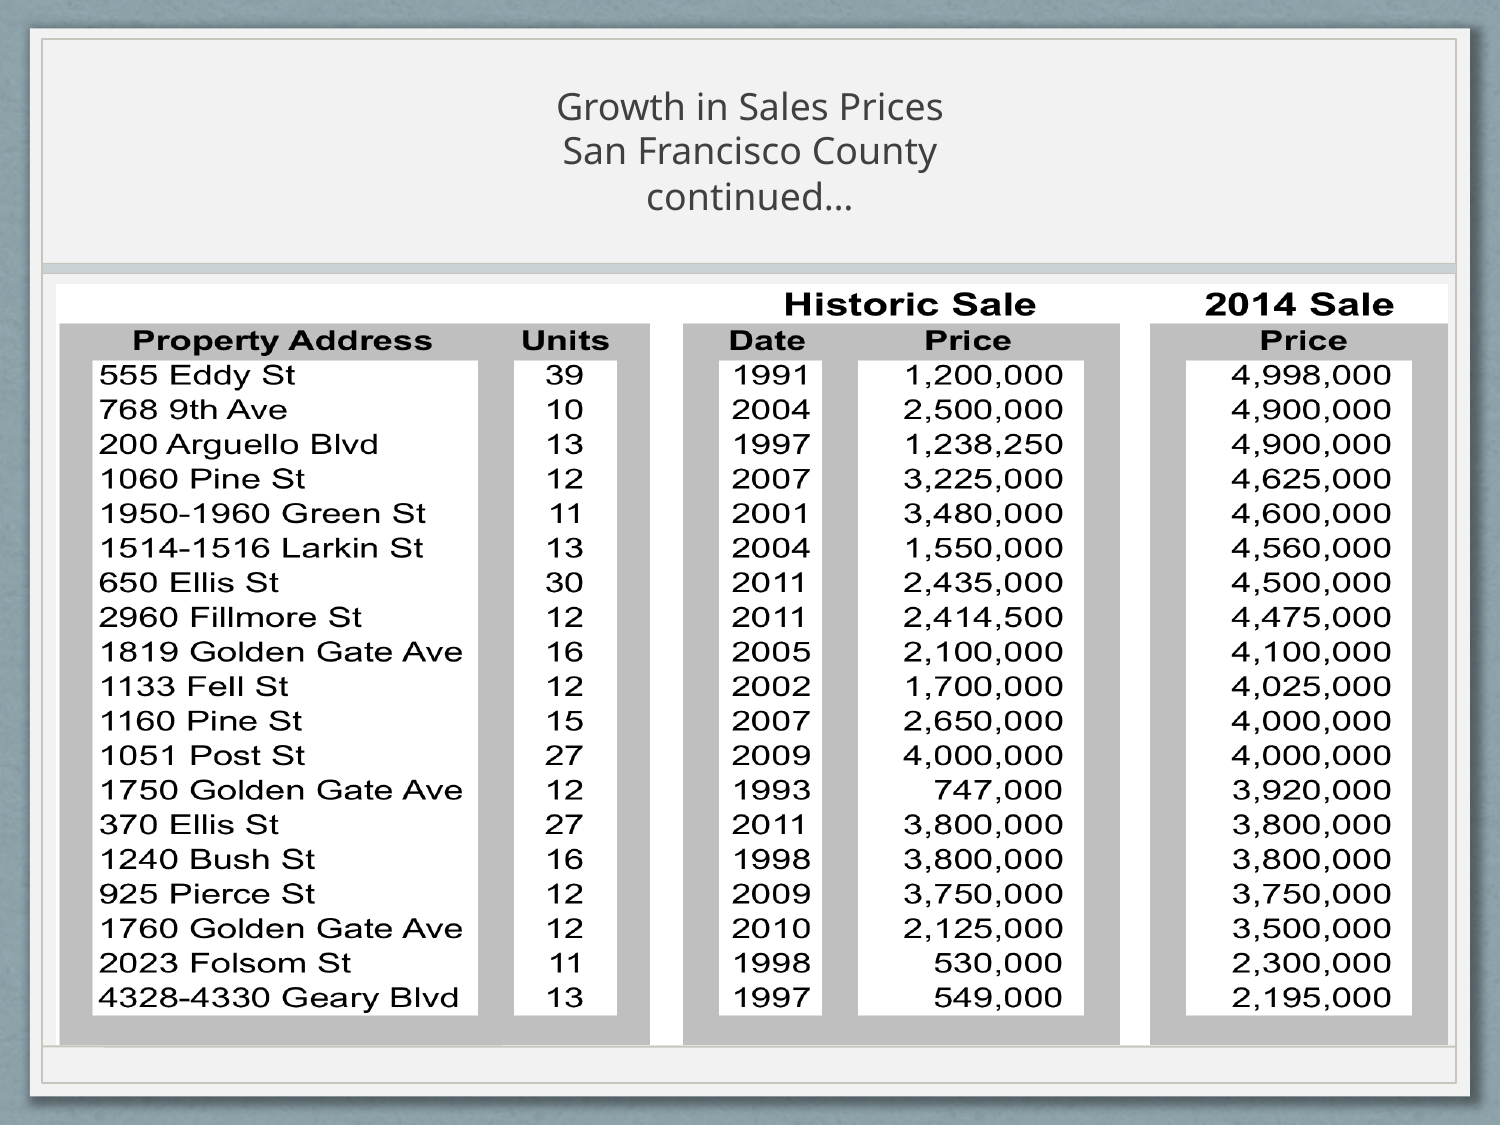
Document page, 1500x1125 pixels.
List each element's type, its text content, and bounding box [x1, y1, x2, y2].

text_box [56, 283, 1448, 1045]
title Growth in Sales Prices San Francisco County continued… [147, 40, 1353, 260]
